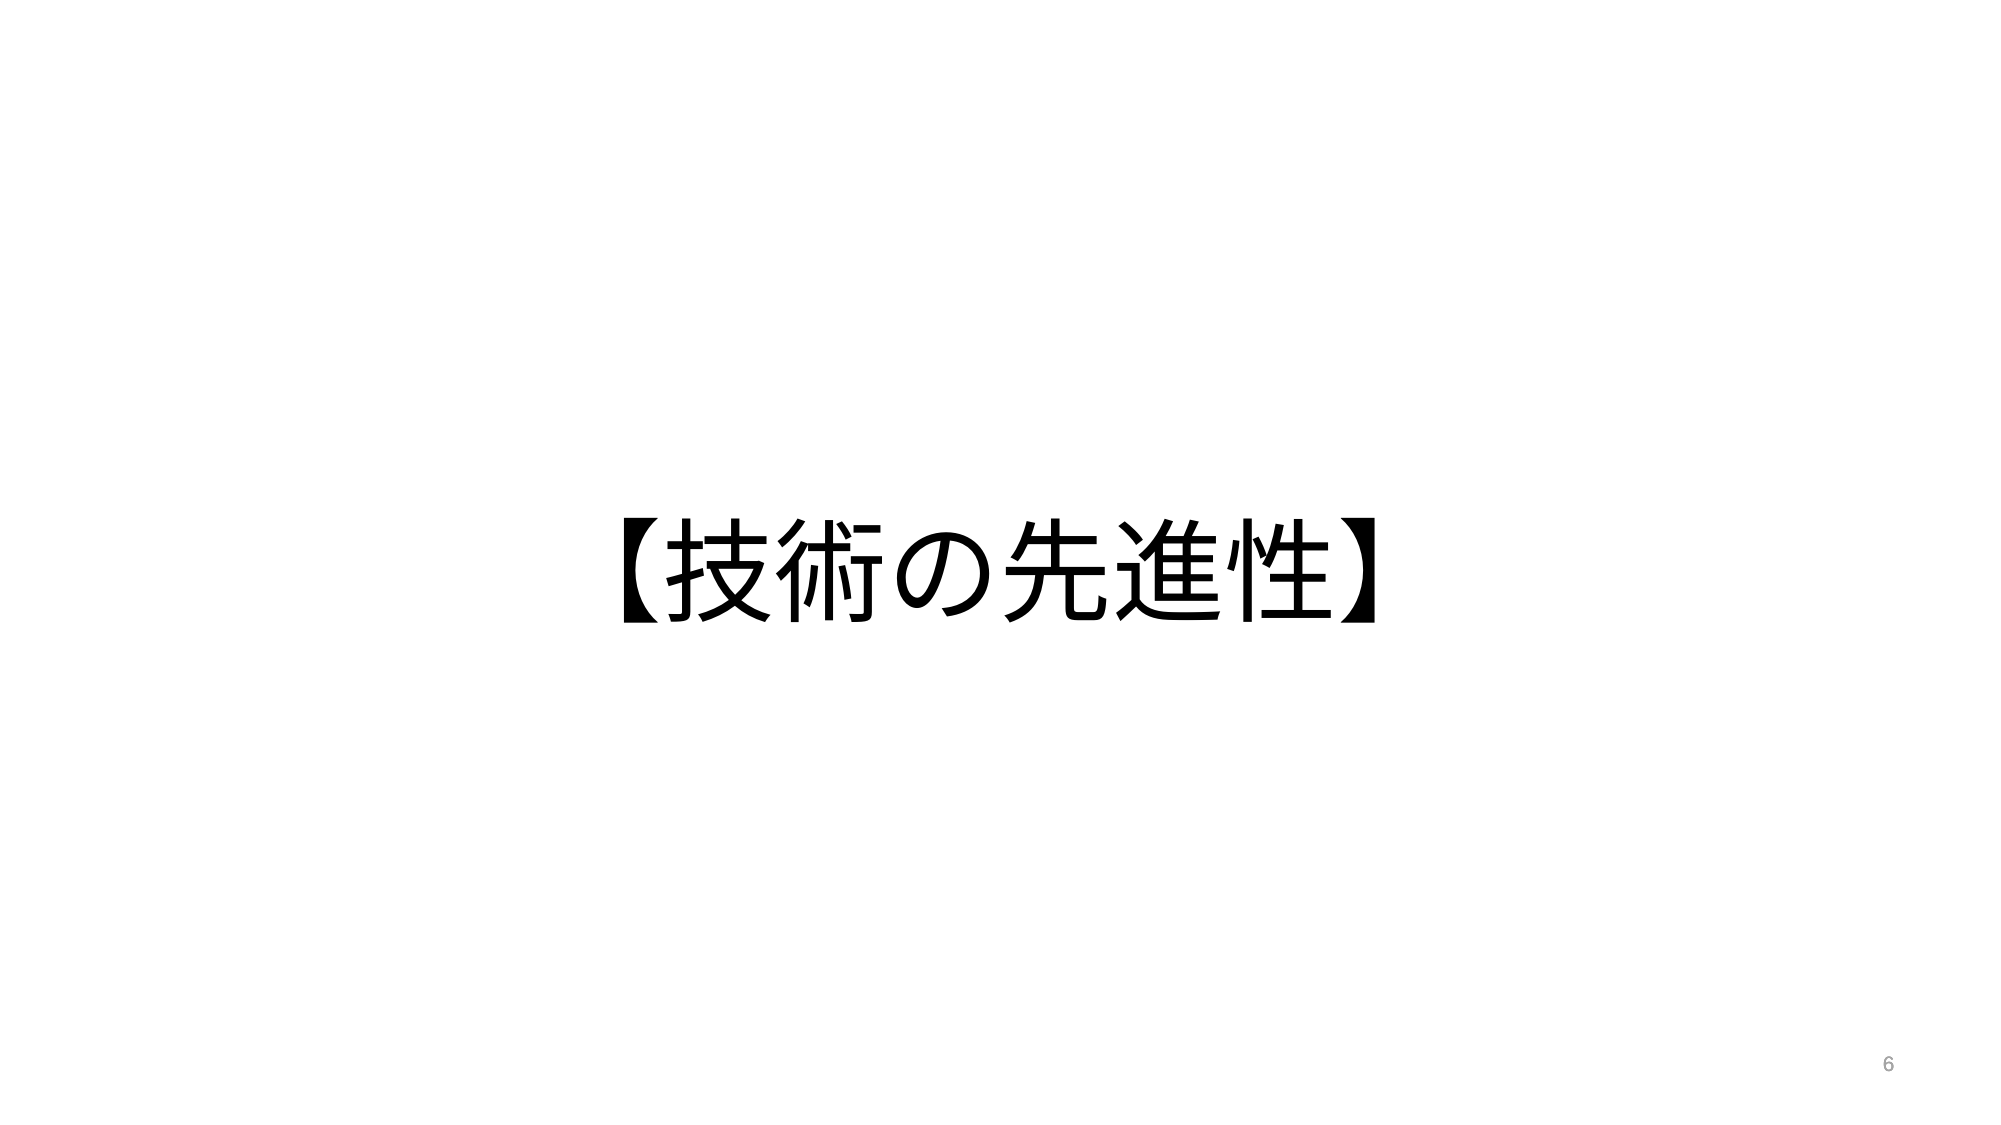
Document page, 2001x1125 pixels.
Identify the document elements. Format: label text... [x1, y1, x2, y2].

text_box 【技術の先進性】 [153, 299, 1847, 826]
